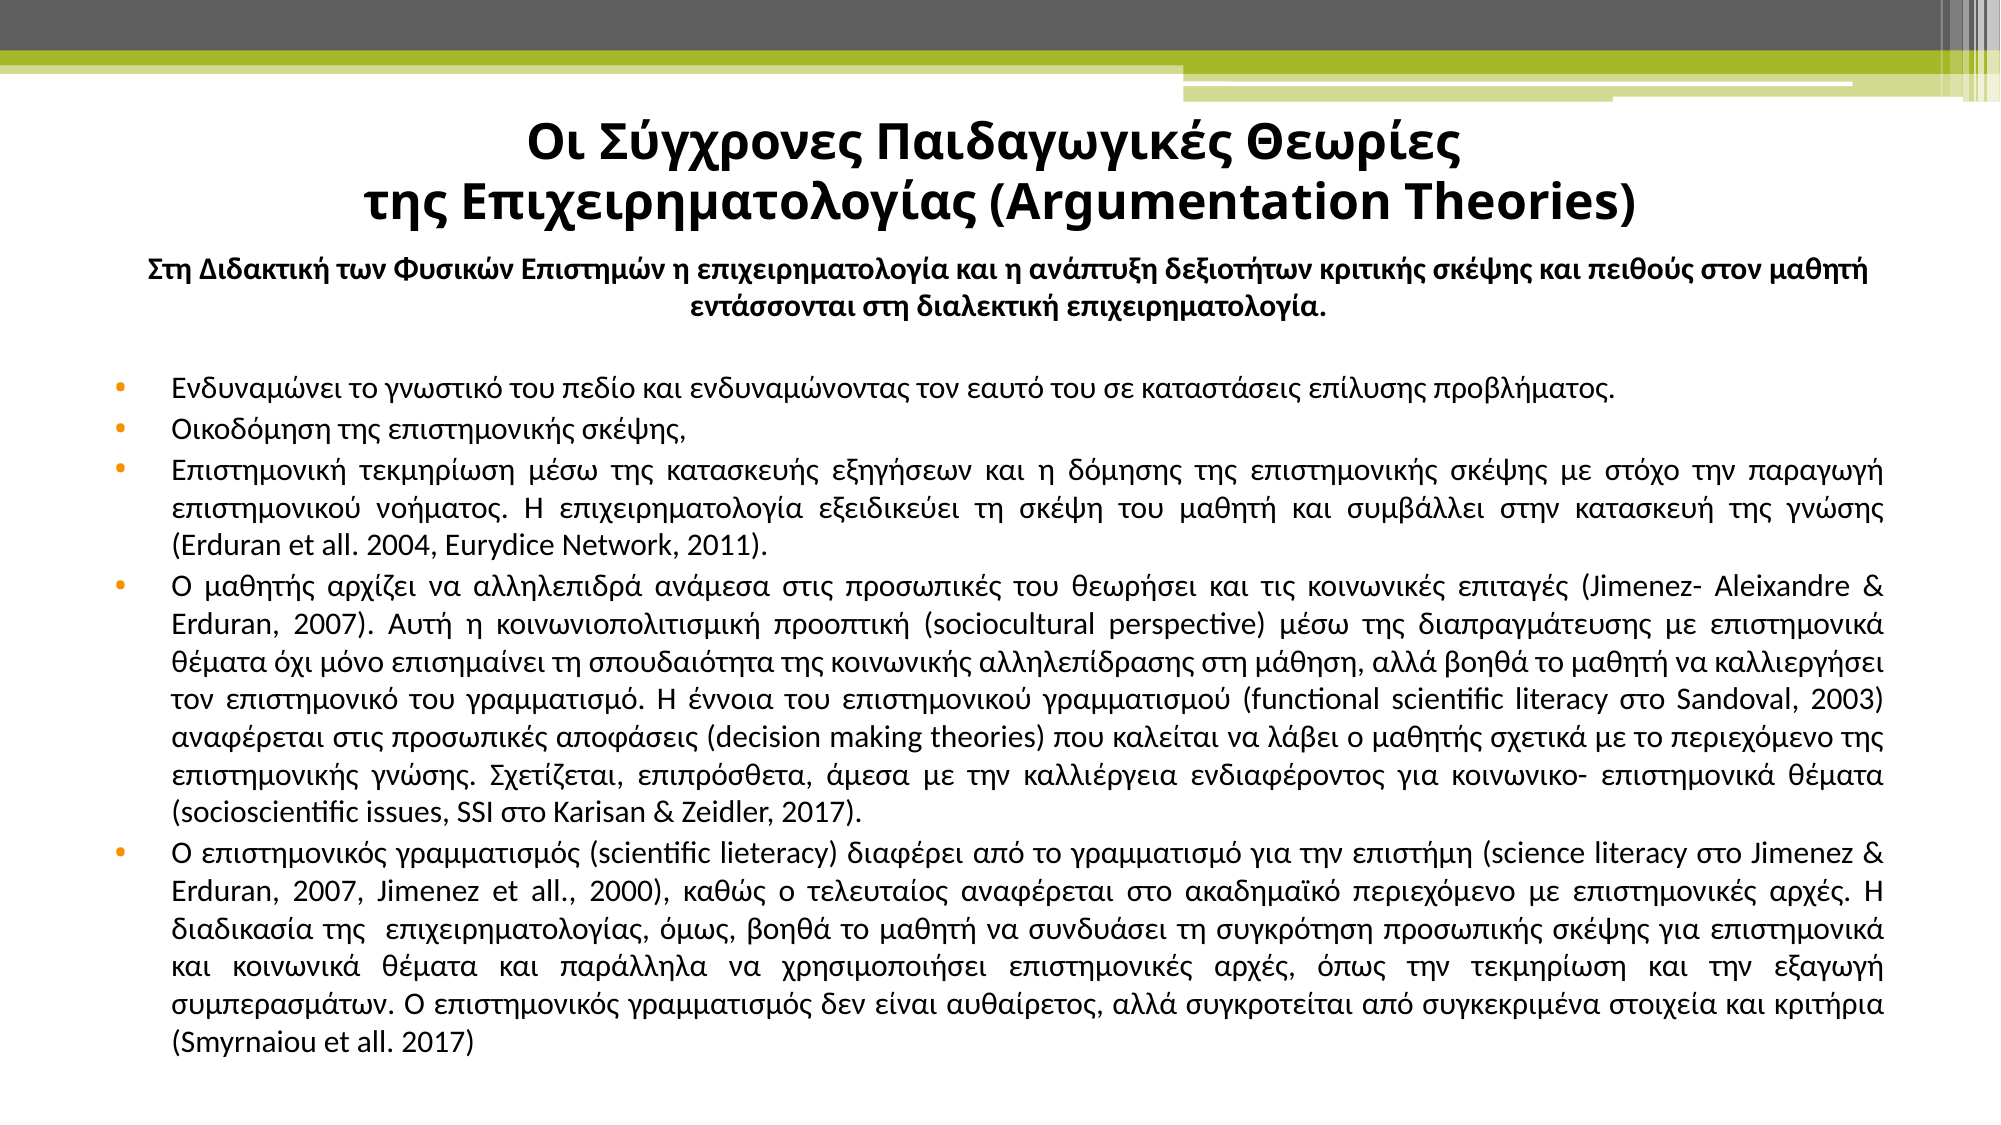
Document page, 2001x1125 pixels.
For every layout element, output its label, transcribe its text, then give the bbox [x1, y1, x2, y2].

title Οι Σύγχρονες Παιδαγωγικές Θεωρίες της Επιχειρηματολογίας (Argumentation Theories) [99, 116, 1900, 223]
list Στη Διδακτική των Φυσικών Επιστημών η επιχειρηματολογία και η ανάπτυξη δεξιοτήτων κριτικής σκέψης και πειθούς στον μαθητή εντάσσονται στη διαλεκτική επιχειρηματολογία. Eνδυναμώνει το γνωστικό του πεδίο και ενδυναμώνοντας τον εαυτό του σε καταστάσεις επίλυσης προβλήματος. Oικοδόμηση της επιστημονικής σκέψης, Eπιστημονική τεκμηρίωση μέσω της κατασκευής εξηγήσεων και η δόμησης της επιστημονικής σκέψης με στόχο την παραγωγή επιστημονικού νοήματος. Η επιχειρηματολογία εξειδικεύει τη σκέψη του μαθητή και συμβάλλει στην κατασκευή της γνώσης (Erduran et all. 2004, Eurydice Network, 2011). O μαθητής αρχίζει να αλληλεπιδρά ανάμεσα στις προσωπικές του θεωρήσει και τις κοινωνικές επιταγές (Jimenez- Aleixandre & Erduran, 2007). Αυτή η κοινωνιοπολιτισμική προοπτική (sociocultural perspective) μέσω της διαπραγμάτευσης με επιστημονικά θέματα όχι μόνο επισημαίνει τη σπουδαιότητα της κοινωνικής αλληλεπίδρασης στη μάθηση, αλλά βοηθά το μαθητή να καλλιεργήσει τον επιστημονικό του γραμματισμό. Η έννοια του επιστημονικού γραμματισμού (functional scientific literacy στο Sandoval, 2003) αναφέρεται στις προσωπικές αποφάσεις (decision making theories) που καλείται να λάβει ο μαθητής σχετικά με το περιεχόμενο της επιστημονικής γνώσης. Σχετίζεται, επιπρόσθετα, άμεσα με την καλλιέργεια ενδιαφέροντος για κοινωνικο- επιστημονικά θέματα (socioscientific issues, SSI στο Karisan & Zeidler, 2017). Ο επιστημονικός γραμματισμός (scientific lieteracy) διαφέρει από το γραμματισμό για την επιστήμη (science literacy στο Jimenez & Erduran, 2007, Jimenez et all., 2000), καθώς ο τελευταίος αναφέρεται στο ακαδημαϊκό περιεχόμενο με επιστημονικές αρχές. Η διαδικασία της επιχειρηματολογίας, όμως, βοηθά το μαθητή να συνδυάσει τη συγκρότηση προσωπικής σκέψης για επιστημονικά και κοινωνικά θέματα και παράλληλα να χρησιμοποιήσει επιστημονικές αρχές, όπως την τεκμηρίωση και την εξαγωγή συμπερασμάτων. Ο επιστημονικός γραμματισμός δεν είναι αυθαίρετος, αλλά συγκροτείται από συγκεκριμένα στοιχεία και κριτήρια (Smyrnaiou et all. 2017) [99, 240, 1900, 1079]
